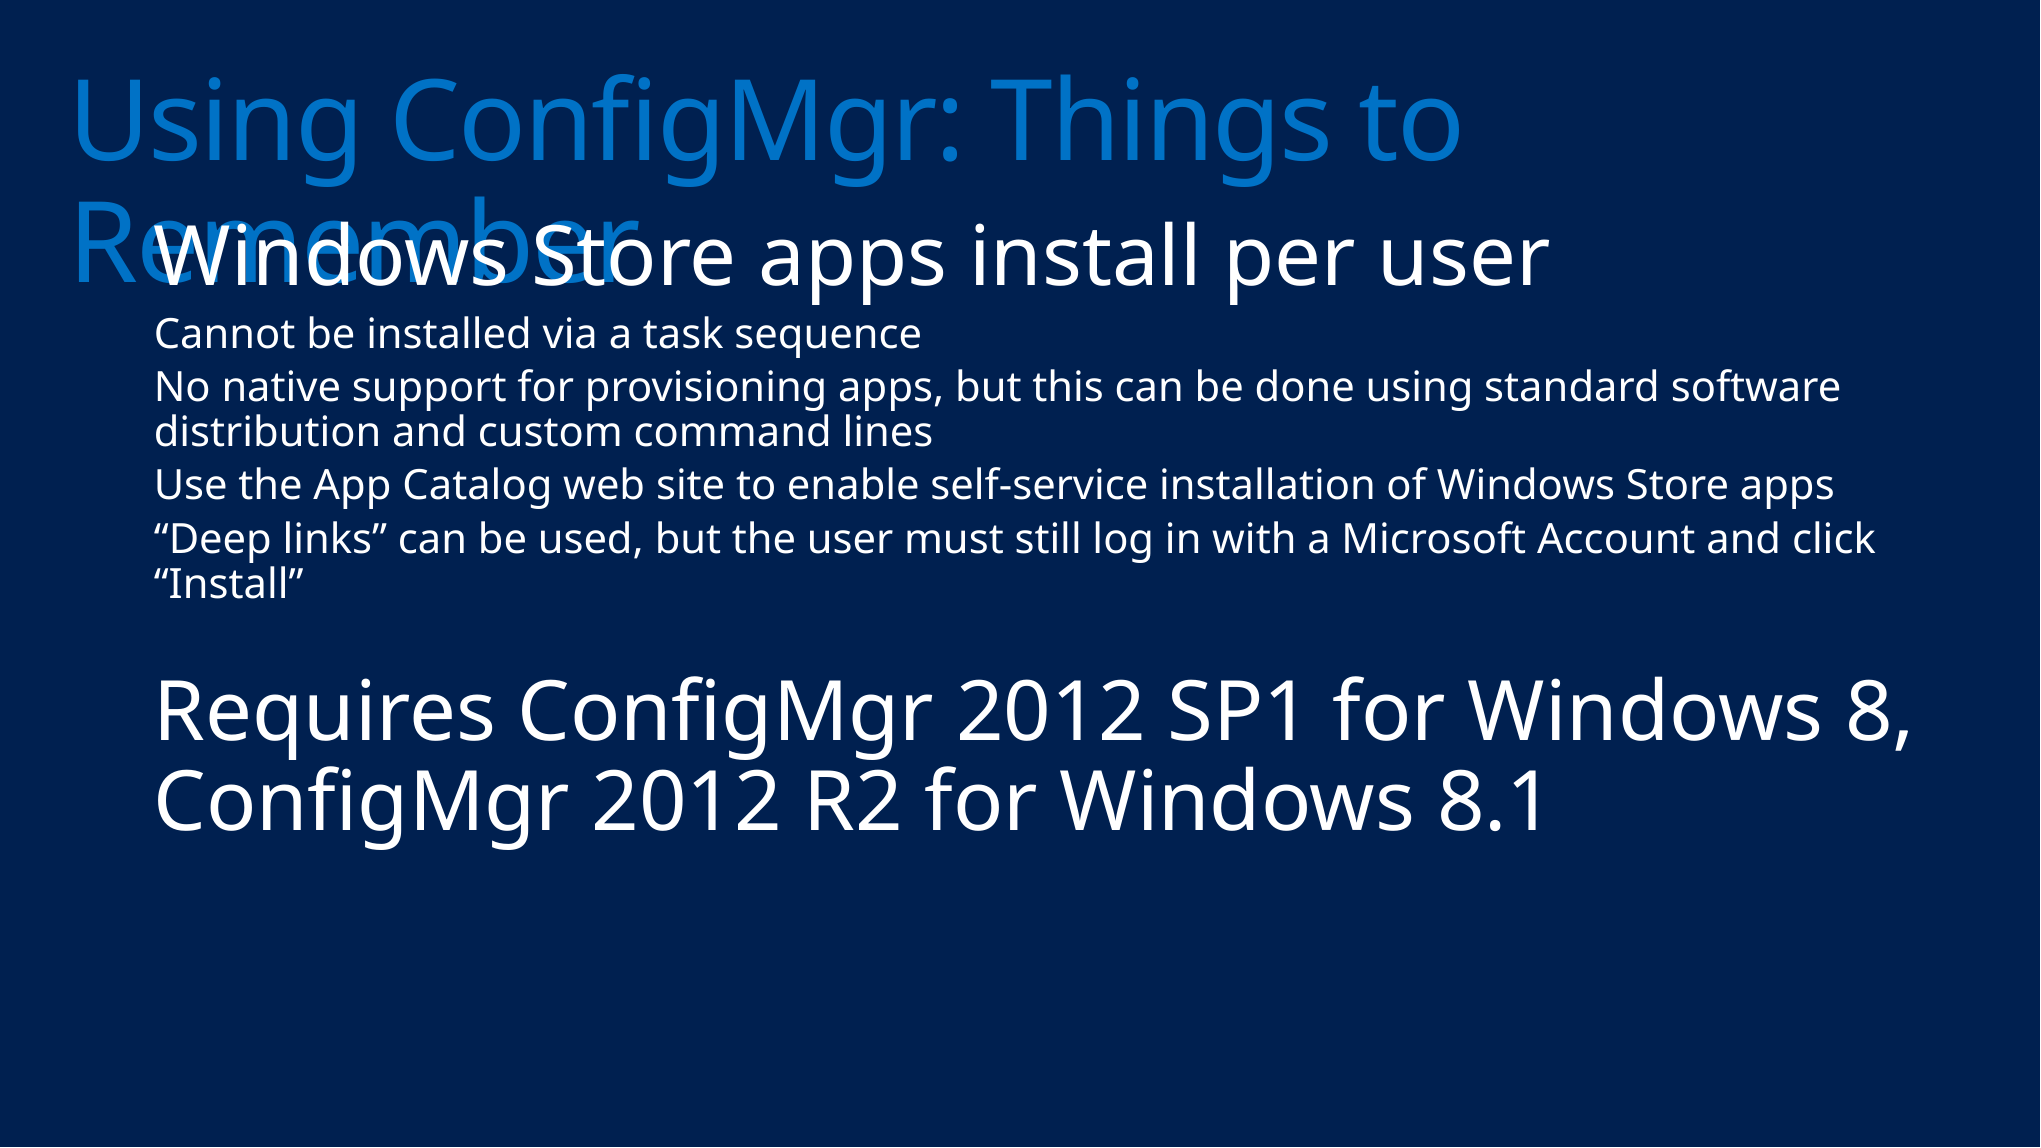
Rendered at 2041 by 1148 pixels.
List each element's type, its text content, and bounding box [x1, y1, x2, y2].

list Windows Store apps install per user Cannot be installed via a task sequence No native support for provisioning apps, but this can be done using standard software distribution and custom command lines Use the App Catalog web site to enable self-service installation of Windows Store apps “Deep links” can be used, but the user must still log in with a Microsoft Account and click “Install” Requires ConfigMgr 2012 SP1 for Windows 8, ConfigMgr 2012 R2 for Windows 8.1 [129, 198, 1996, 836]
title Using ConfigMgr: Things to Remember [45, 48, 1996, 200]
